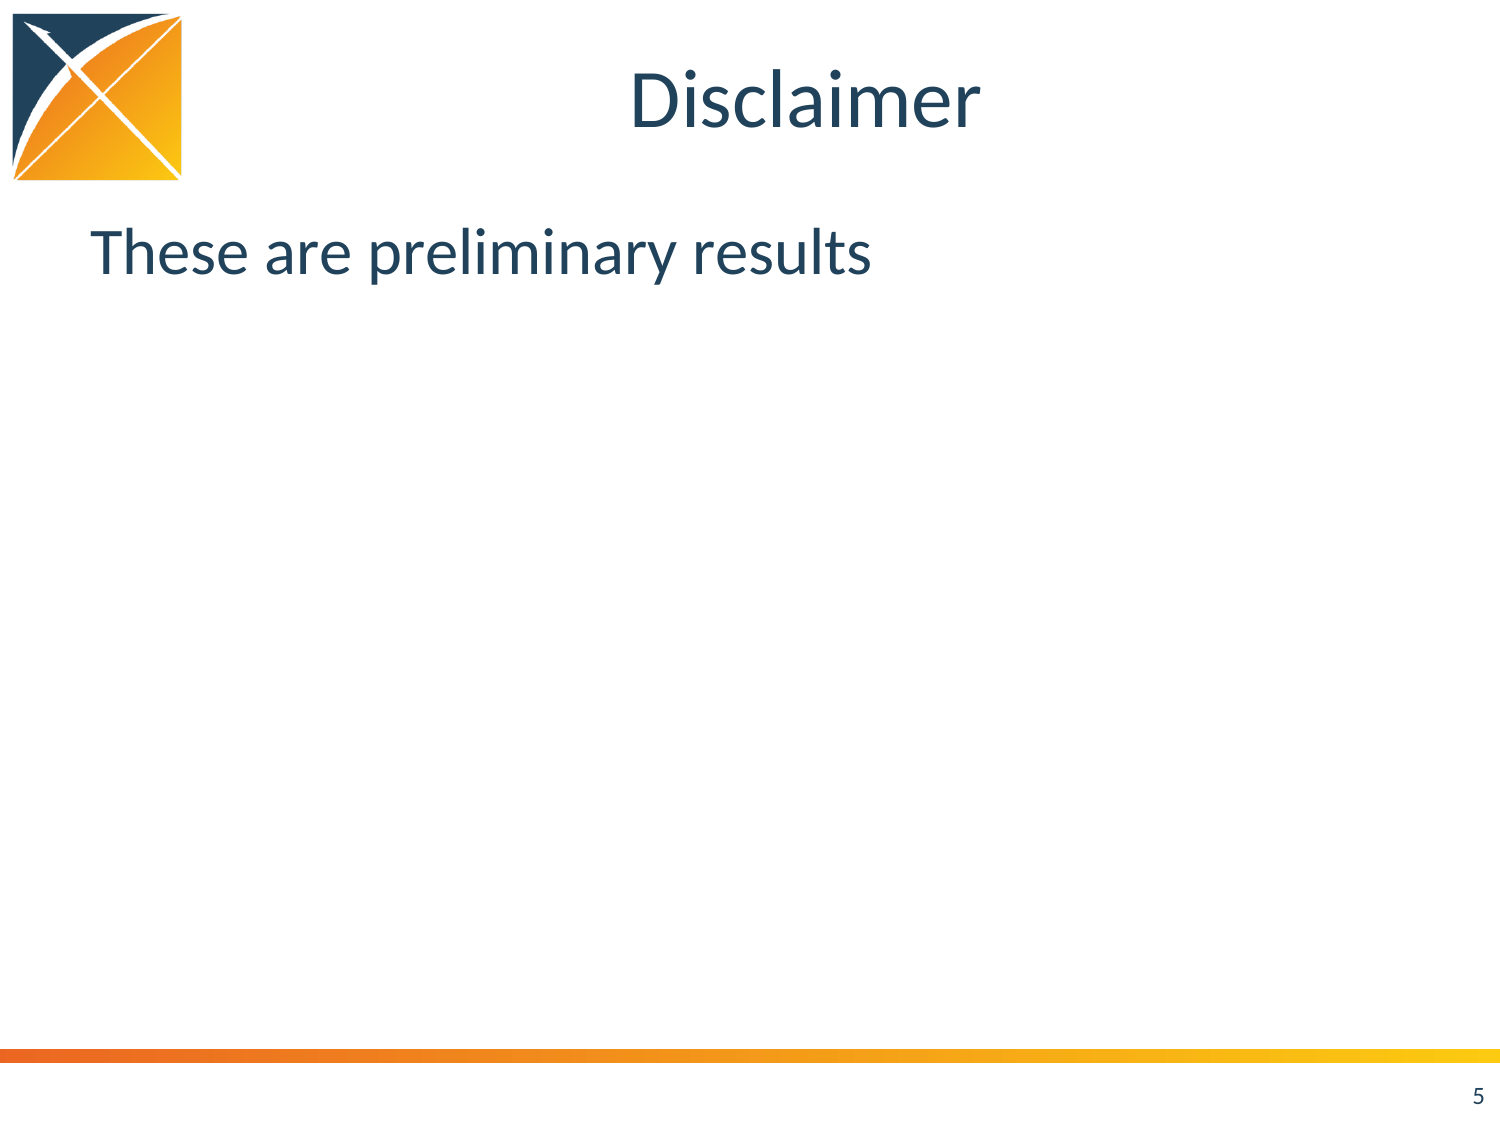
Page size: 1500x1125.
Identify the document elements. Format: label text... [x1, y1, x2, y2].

slide_number 5 [1149, 1065, 1500, 1125]
picture [0, 0, 206, 200]
list These are preliminary results [75, 200, 1425, 1005]
title Disclaimer [187, 24, 1425, 163]
